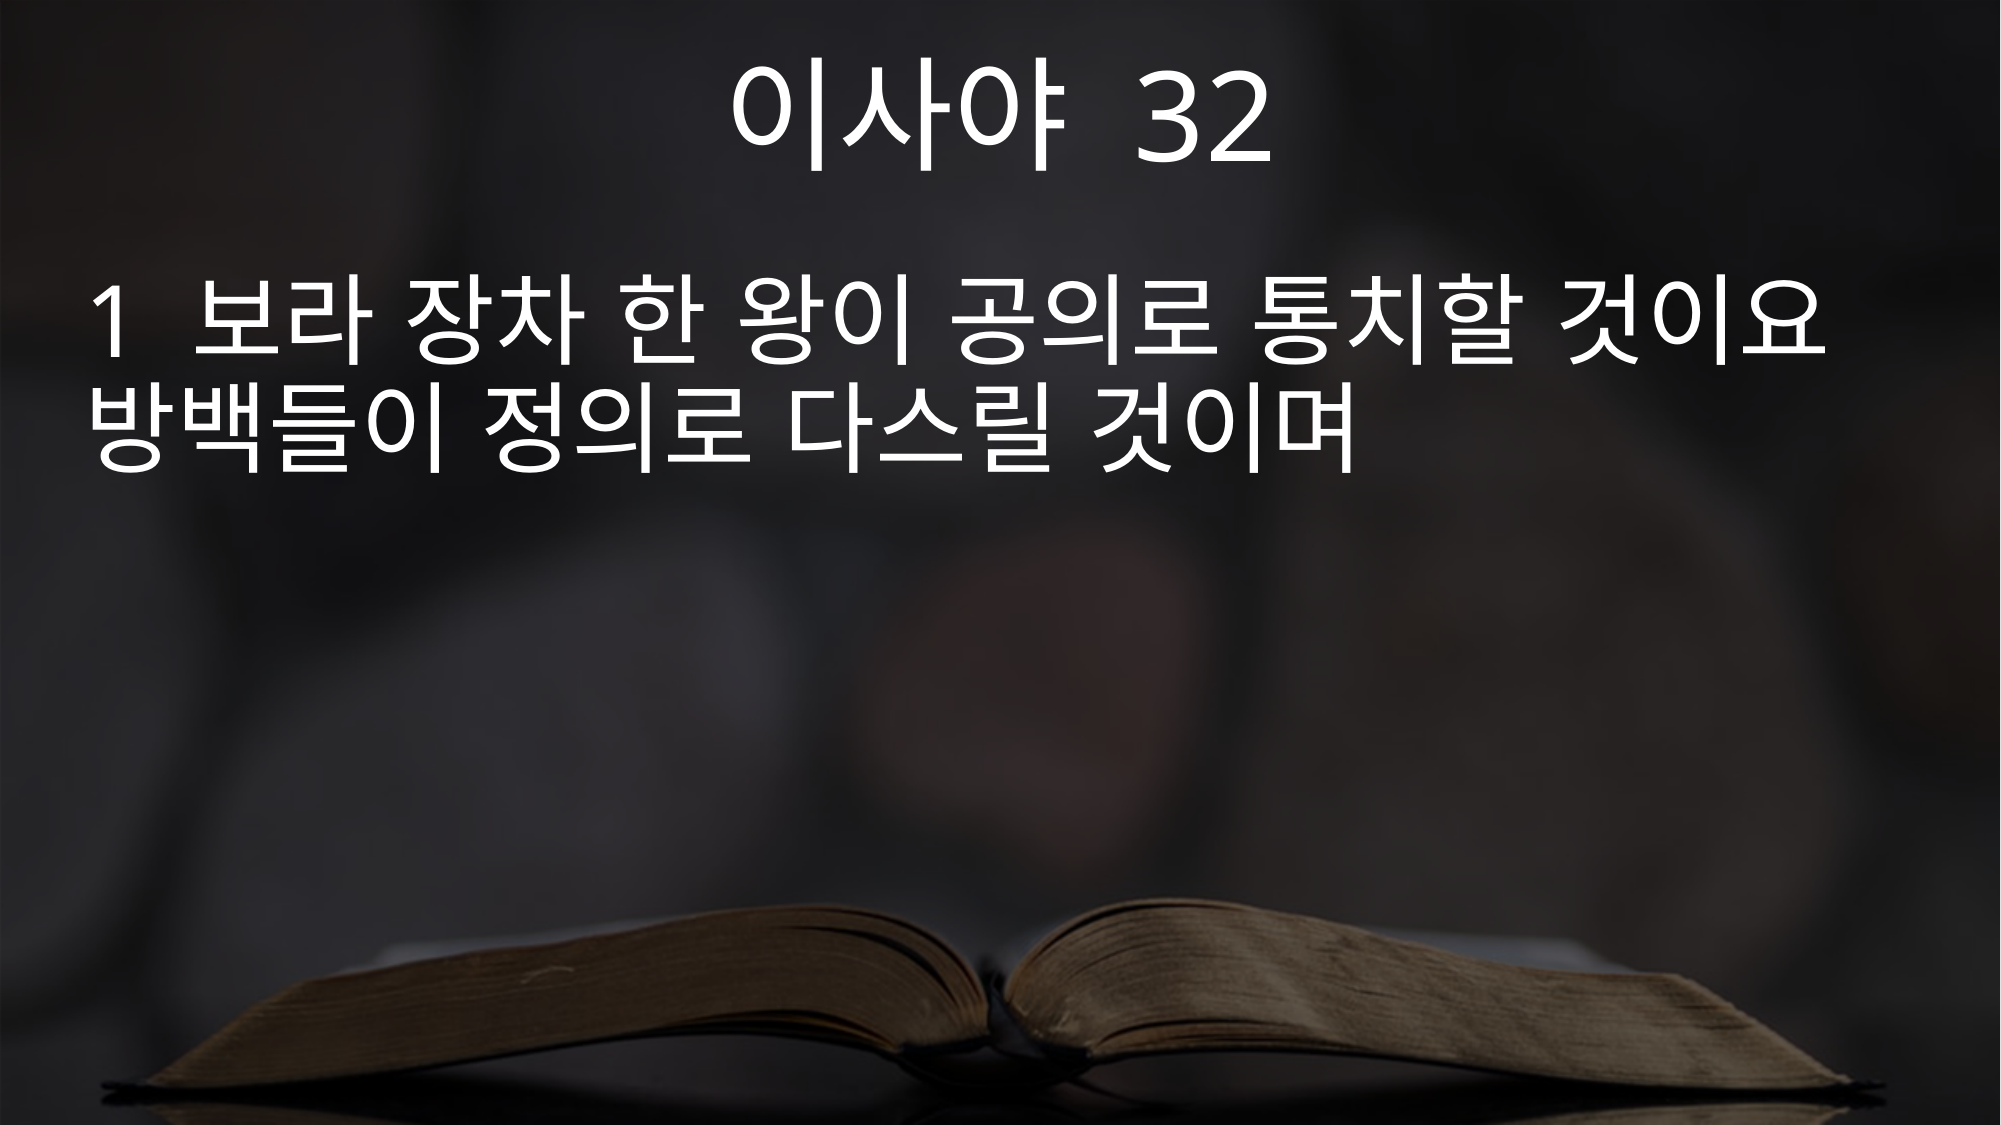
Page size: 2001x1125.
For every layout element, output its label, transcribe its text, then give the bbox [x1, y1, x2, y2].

list 1 보라 장차 한 왕이 공의로 통치할 것이요 방백들이 정의로 다스릴 것이며 [69, 263, 1953, 423]
footer 이사야 32 [0, 32, 2000, 192]
picture [0, 0, 2001, 1125]
